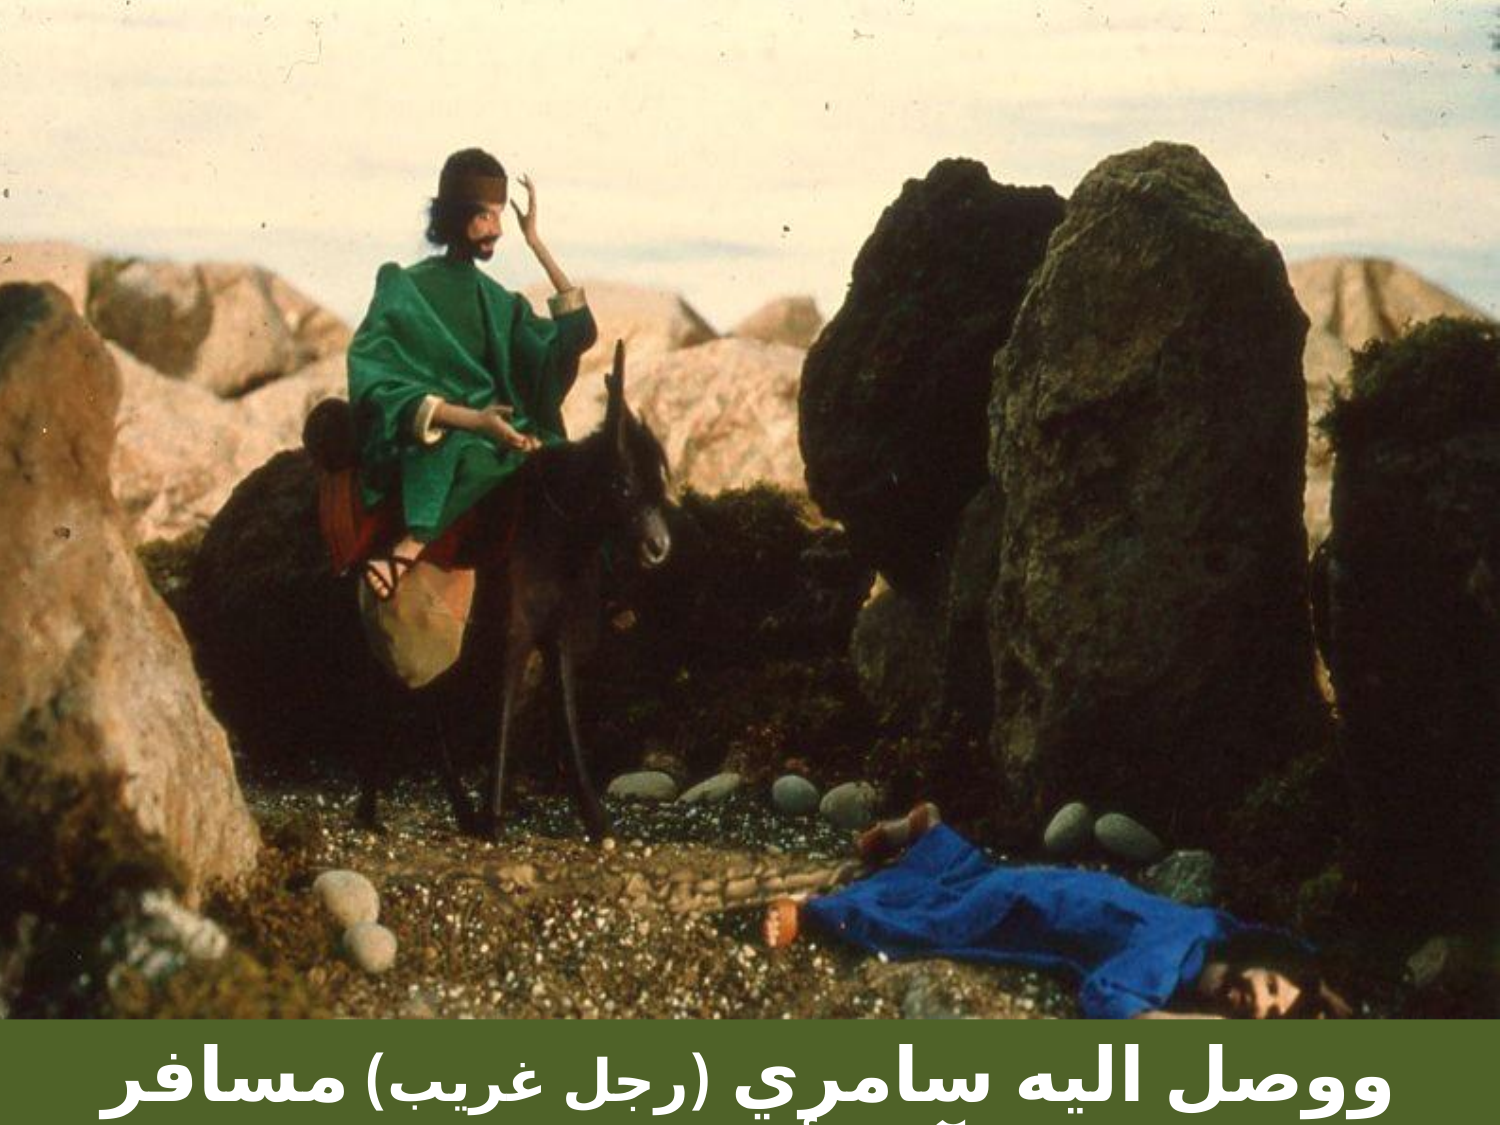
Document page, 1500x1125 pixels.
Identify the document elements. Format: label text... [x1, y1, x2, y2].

picture [0, 0, 1500, 1020]
text_box ووصل اليه سامري (رجل غريب) مسافر ورآه فأشفق عليه [0, 1027, 1500, 1125]
